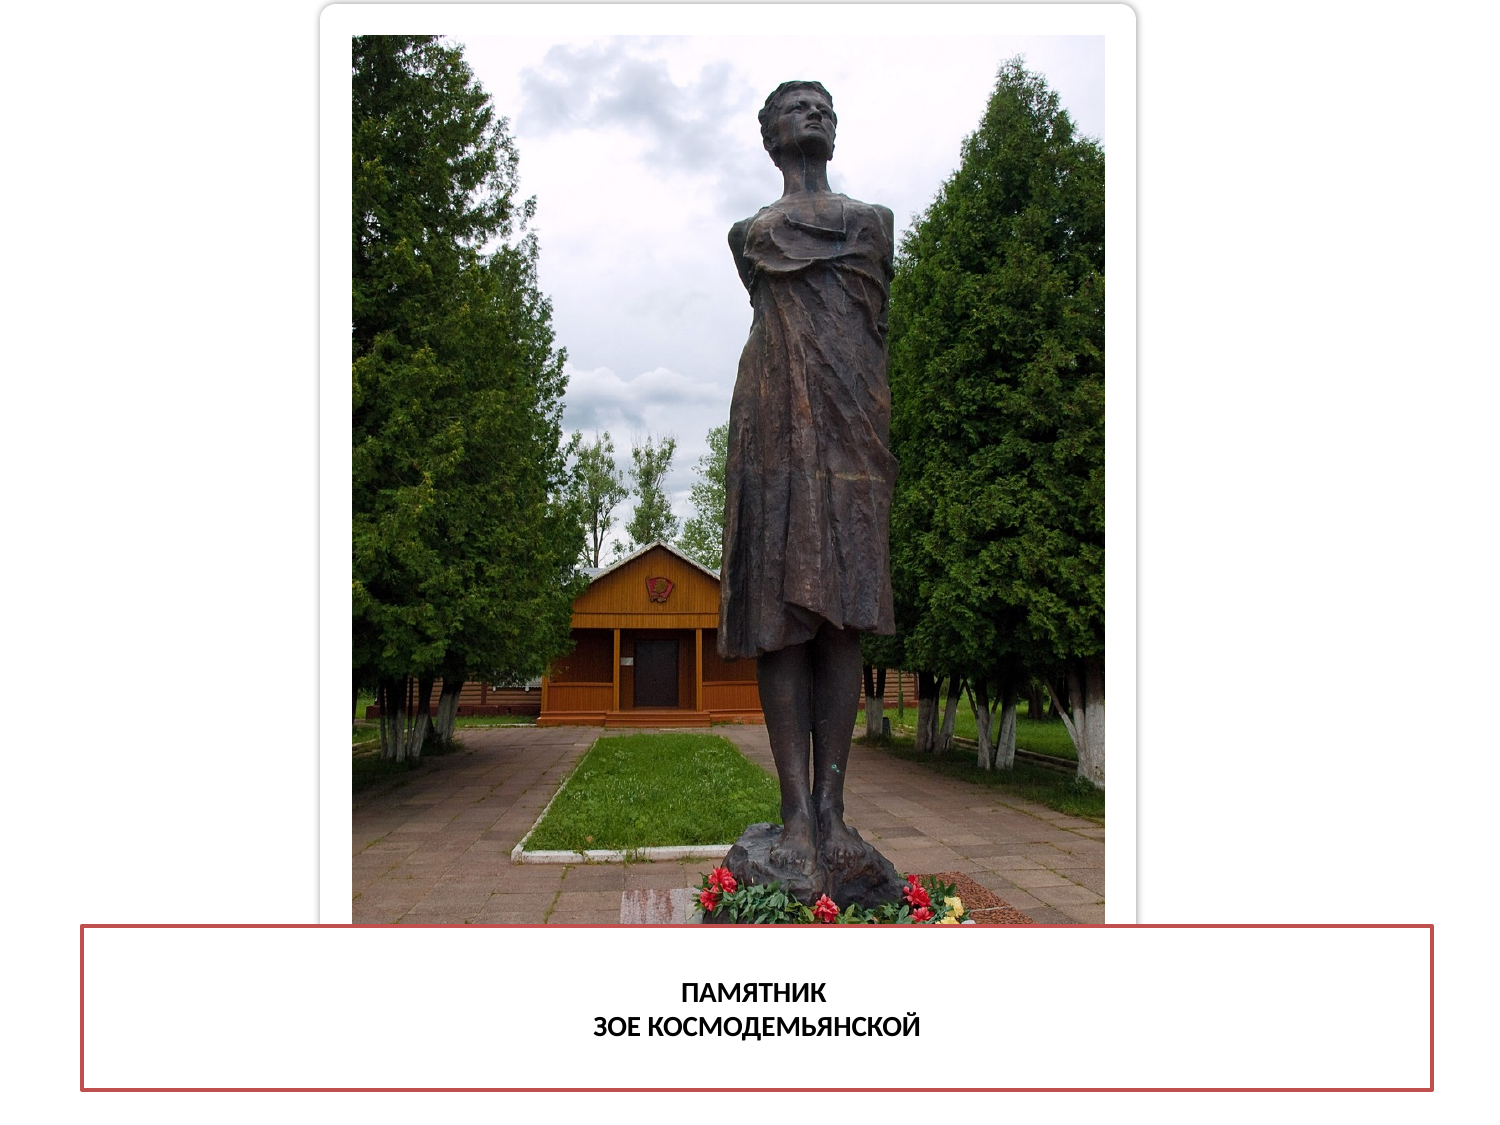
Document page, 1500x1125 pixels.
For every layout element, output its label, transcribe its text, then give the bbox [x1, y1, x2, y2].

picture [351, 34, 1105, 1024]
title ПАМЯТНИК ЗОЕ КОСМОДЕМЬЯНСКОЙ [80, 924, 1434, 1092]
